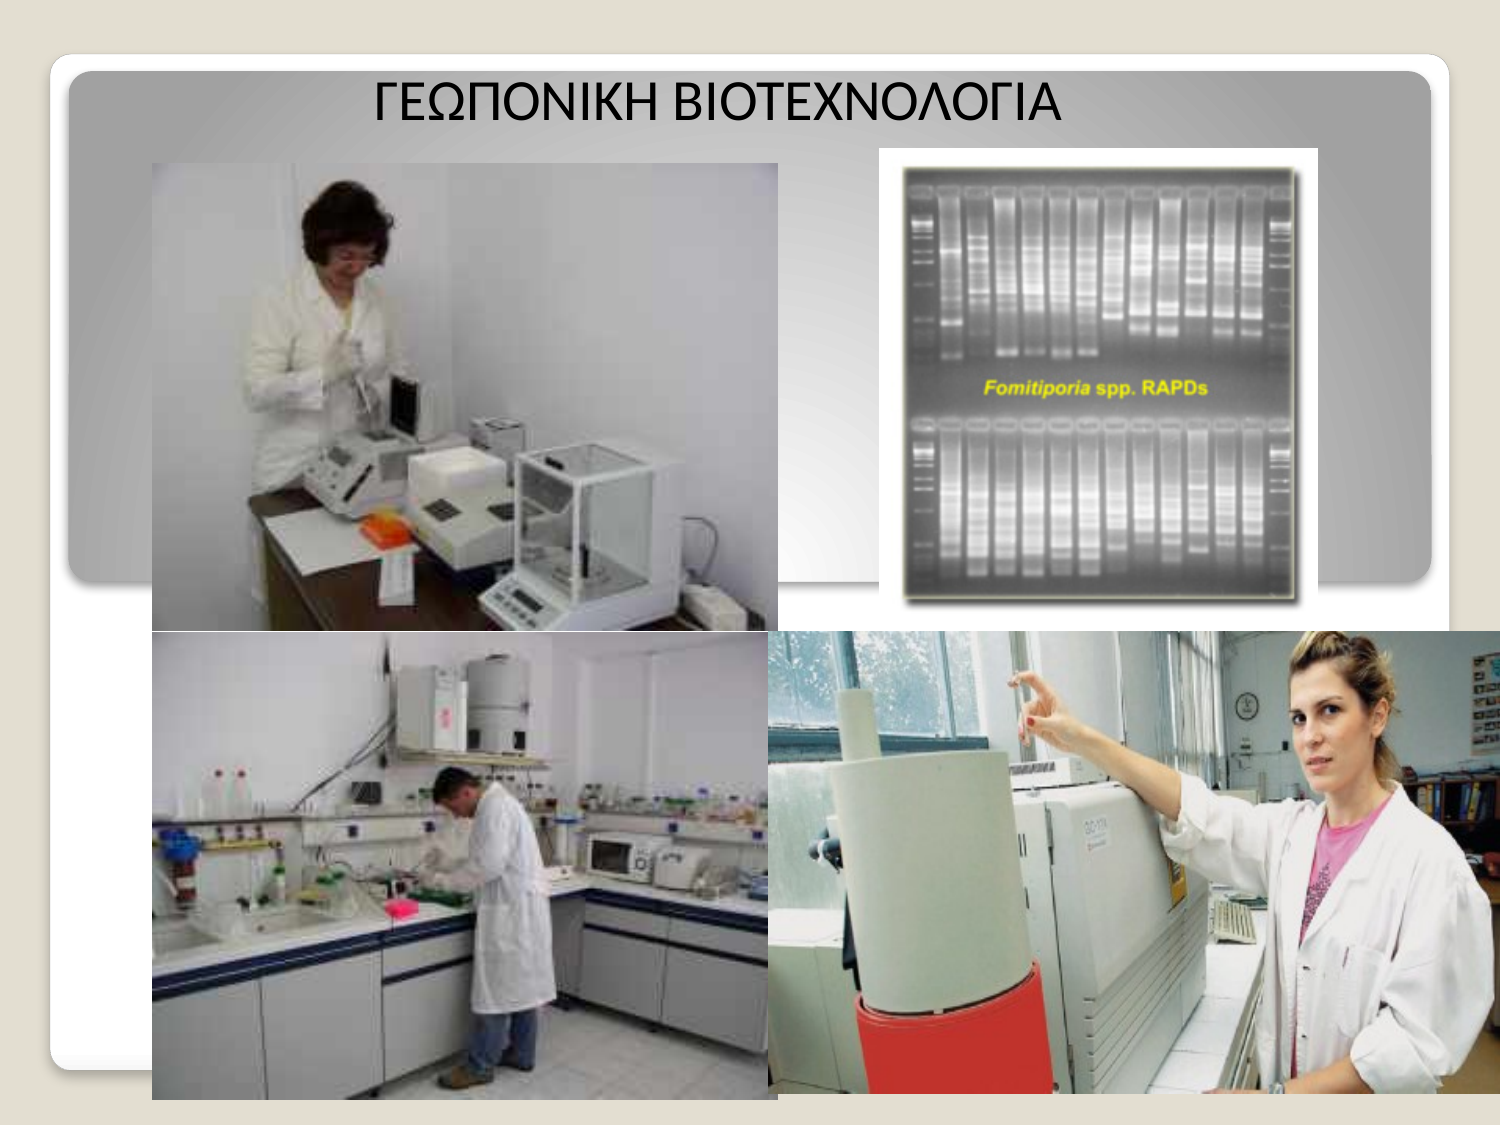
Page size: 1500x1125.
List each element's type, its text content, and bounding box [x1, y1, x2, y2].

picture [879, 148, 1318, 618]
text_box ΓΕΩΠΟΝΙΚΗ ΒΙΟΤΕΧΝΟΛΟΓΙΑ [360, 54, 1376, 140]
picture [152, 163, 1500, 1100]
